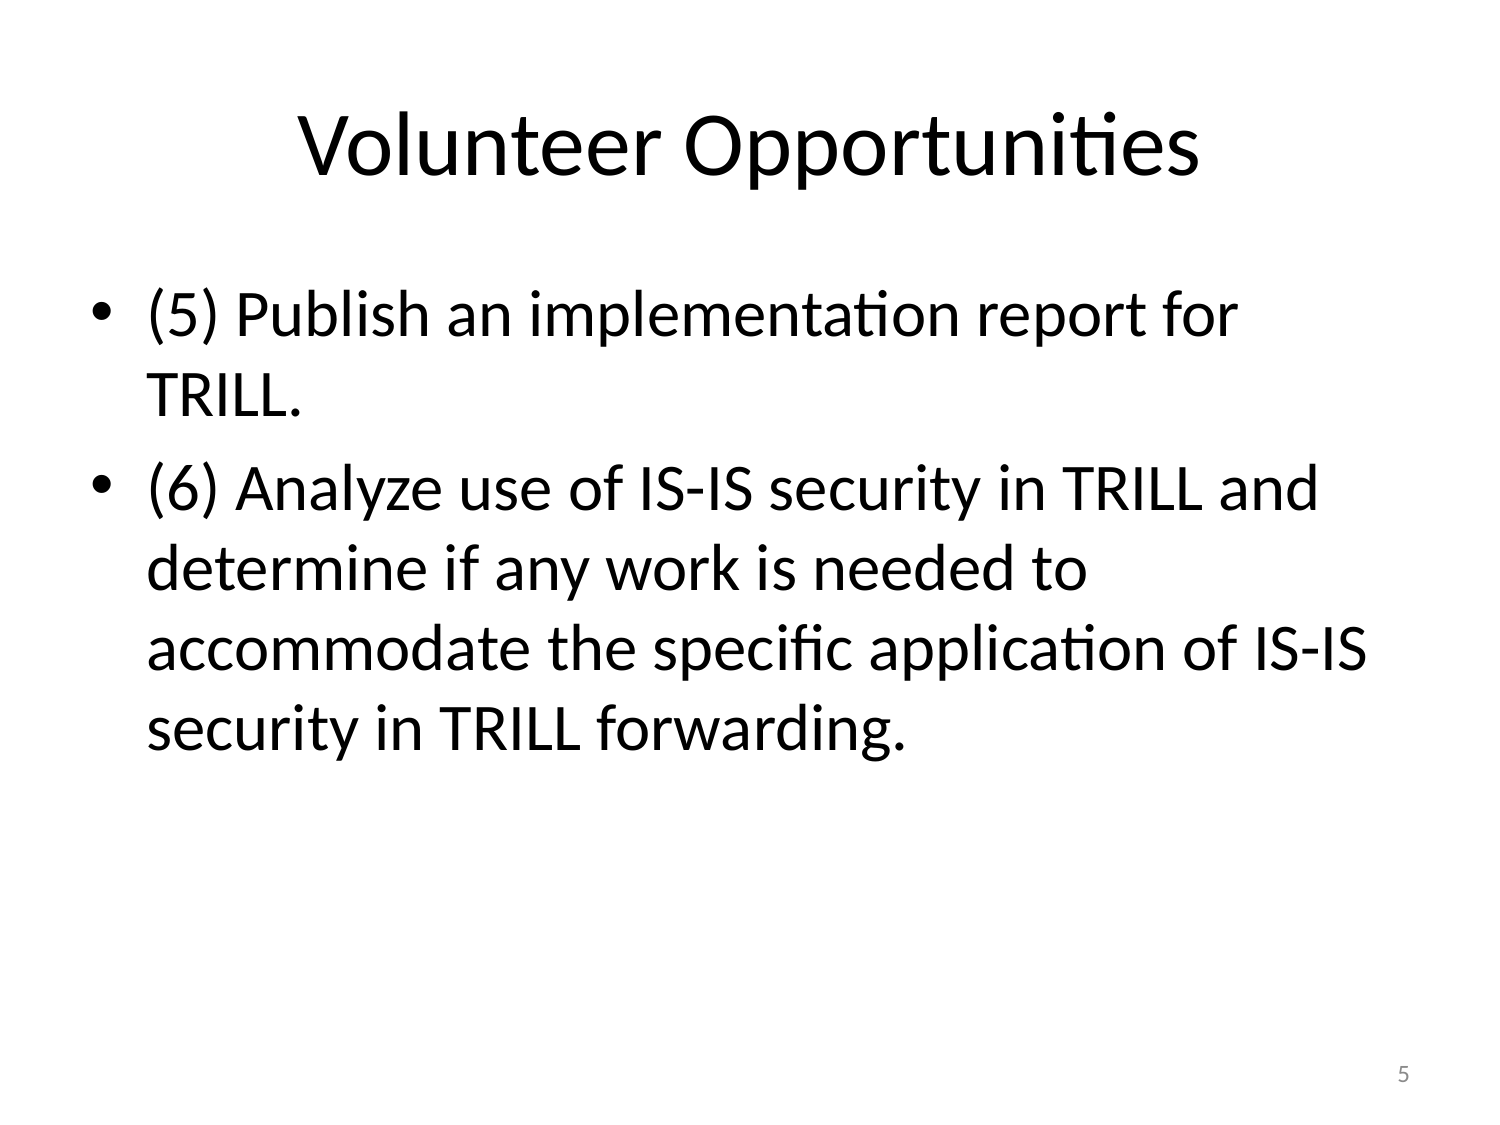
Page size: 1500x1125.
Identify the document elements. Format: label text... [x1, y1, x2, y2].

title Volunteer Opportunities [75, 45, 1425, 233]
slide_number 5 [1074, 1042, 1425, 1103]
list (5) Publish an implementation report for TRILL. (6) Analyze use of IS-IS security in TRILL and determine if any work is needed to accommodate the specific application of IS-IS security in TRILL forwarding. [75, 262, 1425, 1005]
